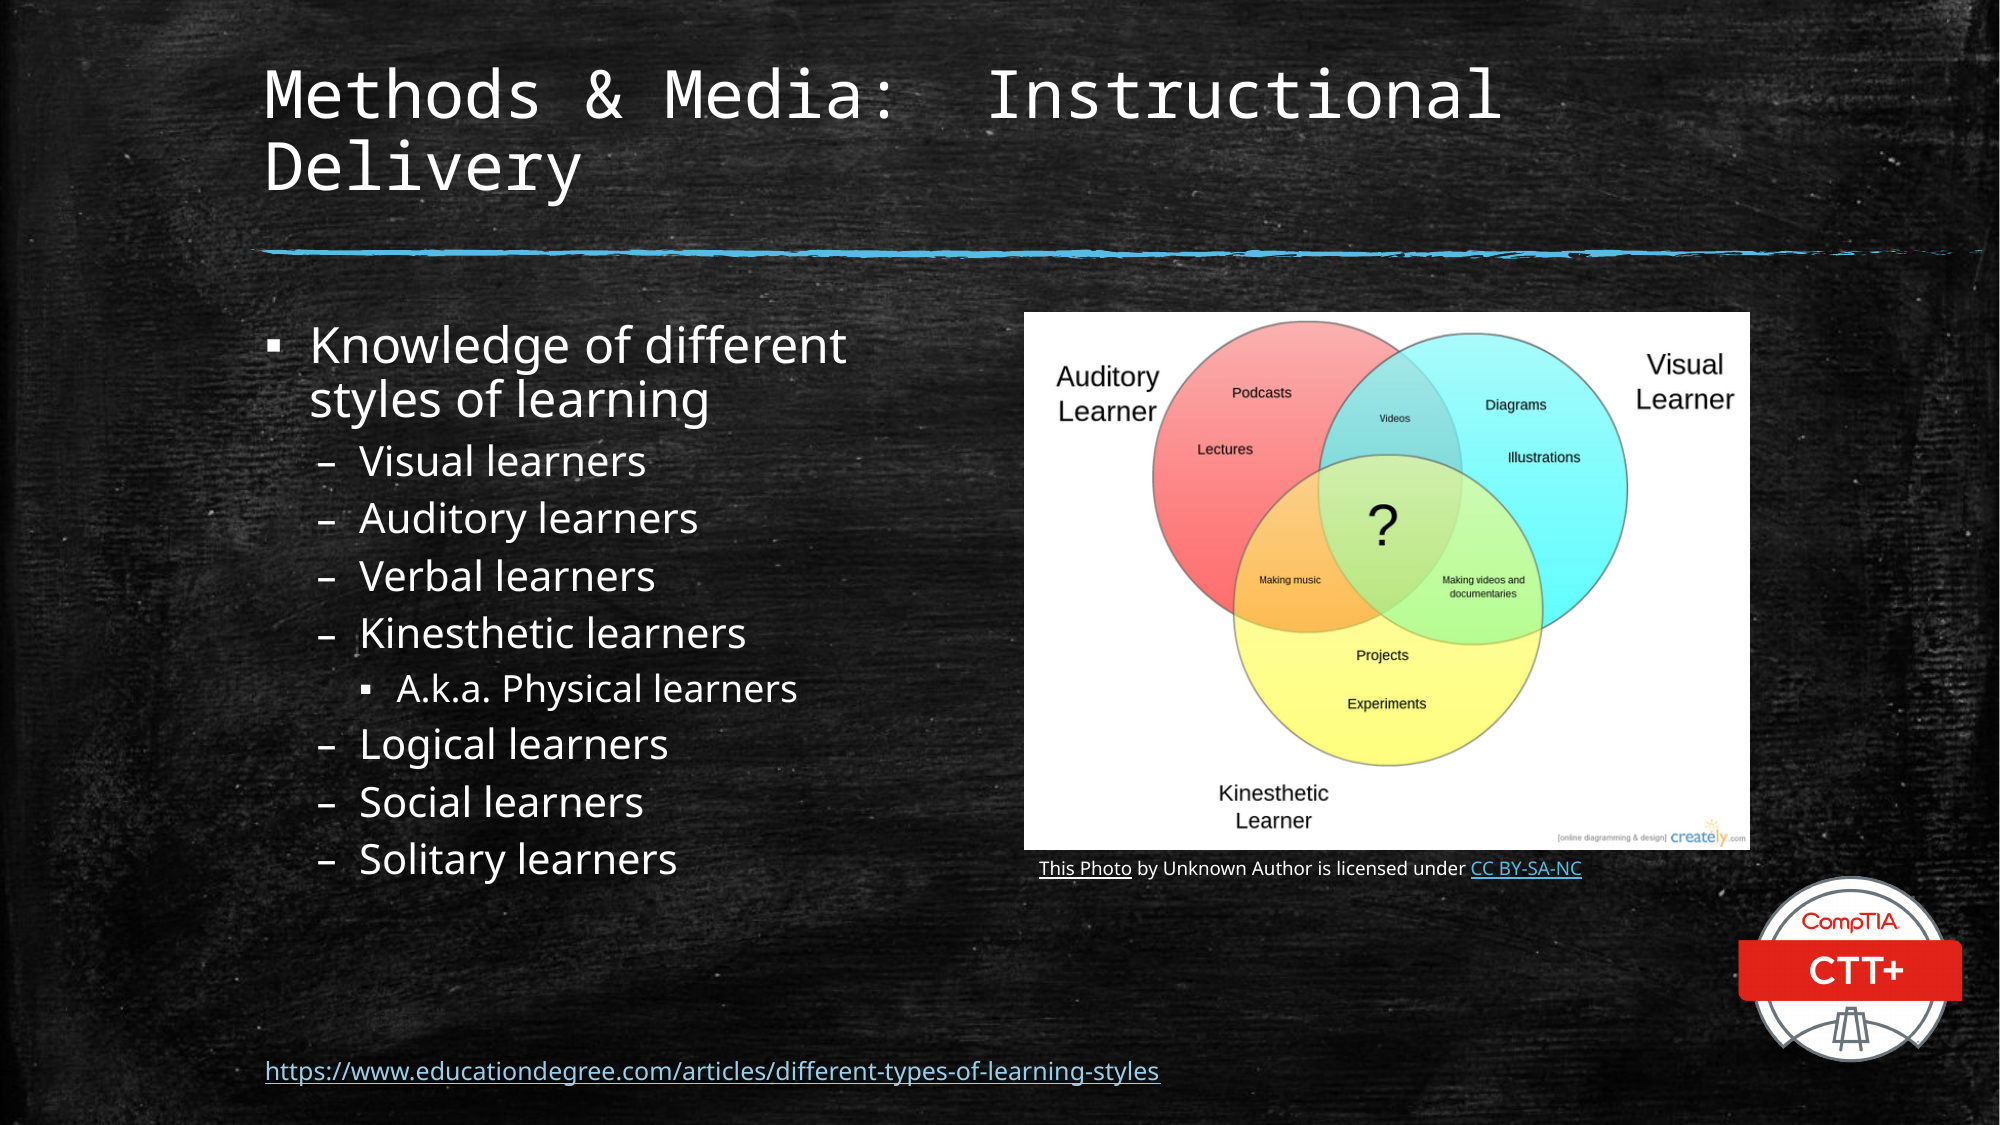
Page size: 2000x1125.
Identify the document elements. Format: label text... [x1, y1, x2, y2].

text_box This Photo by Unknown Author is licensed under CC BY-SA-NC [1024, 850, 1699, 890]
picture [1699, 824, 2000, 1125]
list Knowledge of different styles of learning Visual learners Auditory learners Verbal learners Kinesthetic learners A.k.a. Physical learners Logical learners Social learners Solitary learners [249, 312, 975, 1013]
title Methods & Media: Instructional Delivery [249, 45, 1750, 213]
footer https://www.educationdegree.com/articles/different-types-of-learning-styles [249, 1050, 1288, 1096]
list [1024, 312, 1750, 850]
